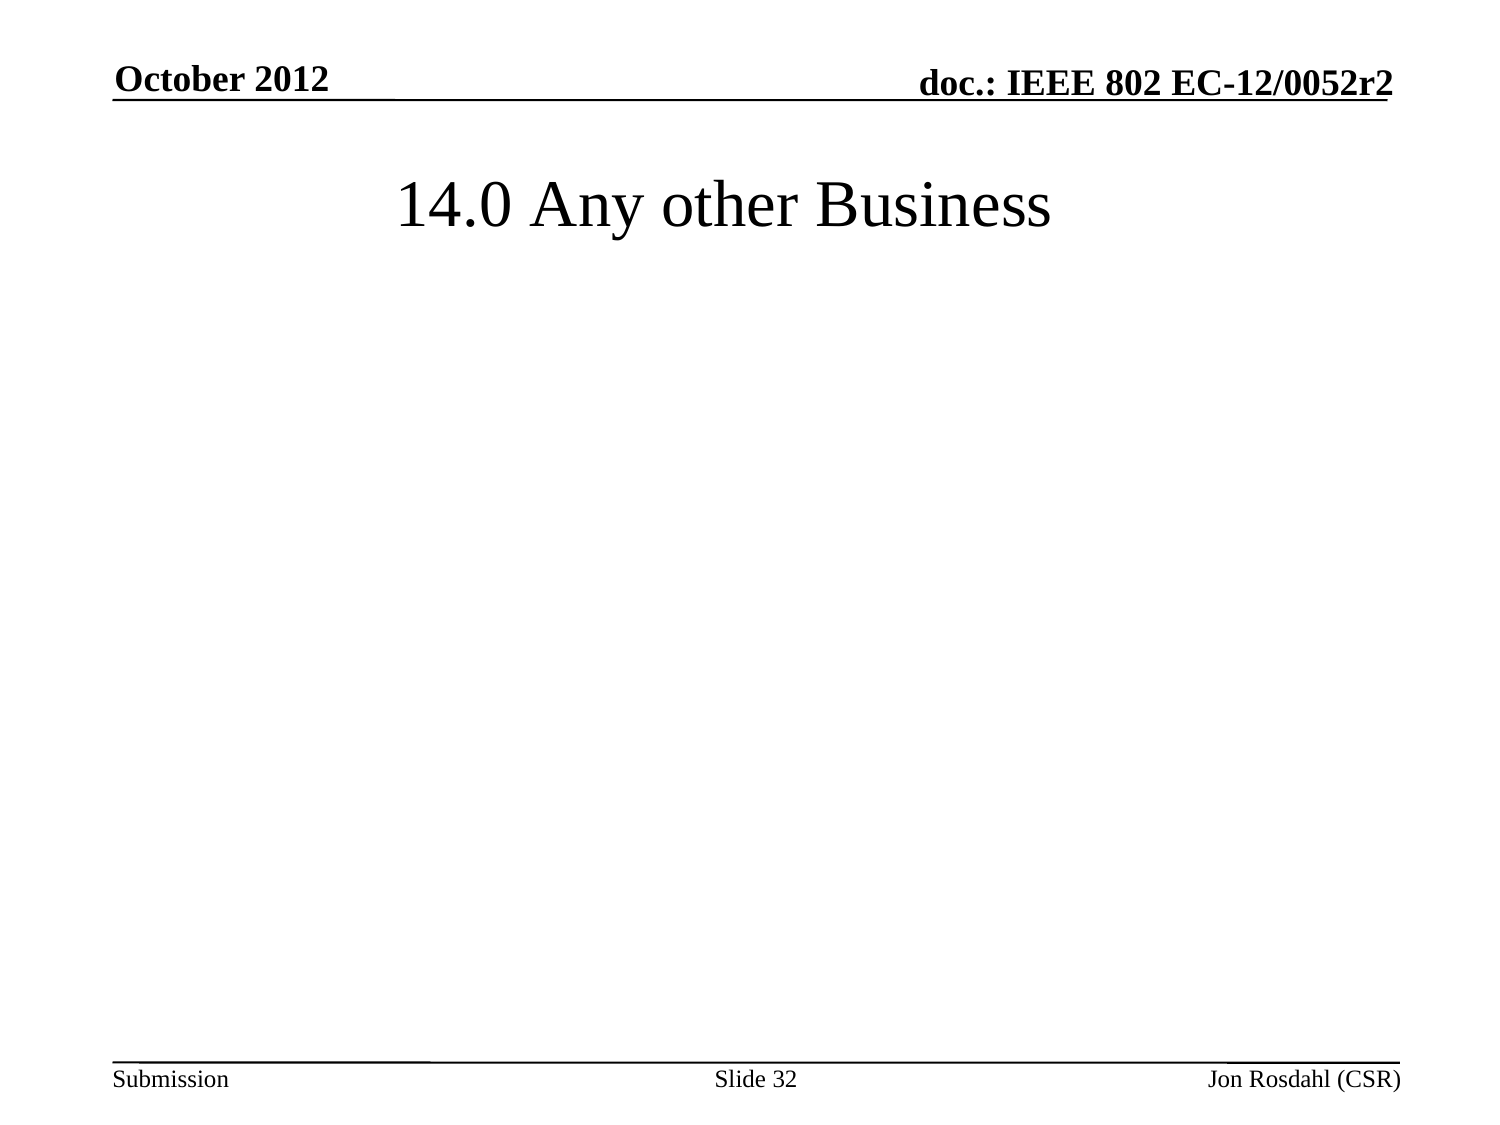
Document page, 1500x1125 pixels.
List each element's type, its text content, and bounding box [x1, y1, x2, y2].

footer Jon Rosdahl (CSR) [878, 1061, 1402, 1093]
slide_number Slide 32 [712, 1061, 800, 1123]
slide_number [114, 54, 423, 100]
title 14.0 Any other Business [112, 112, 1388, 288]
